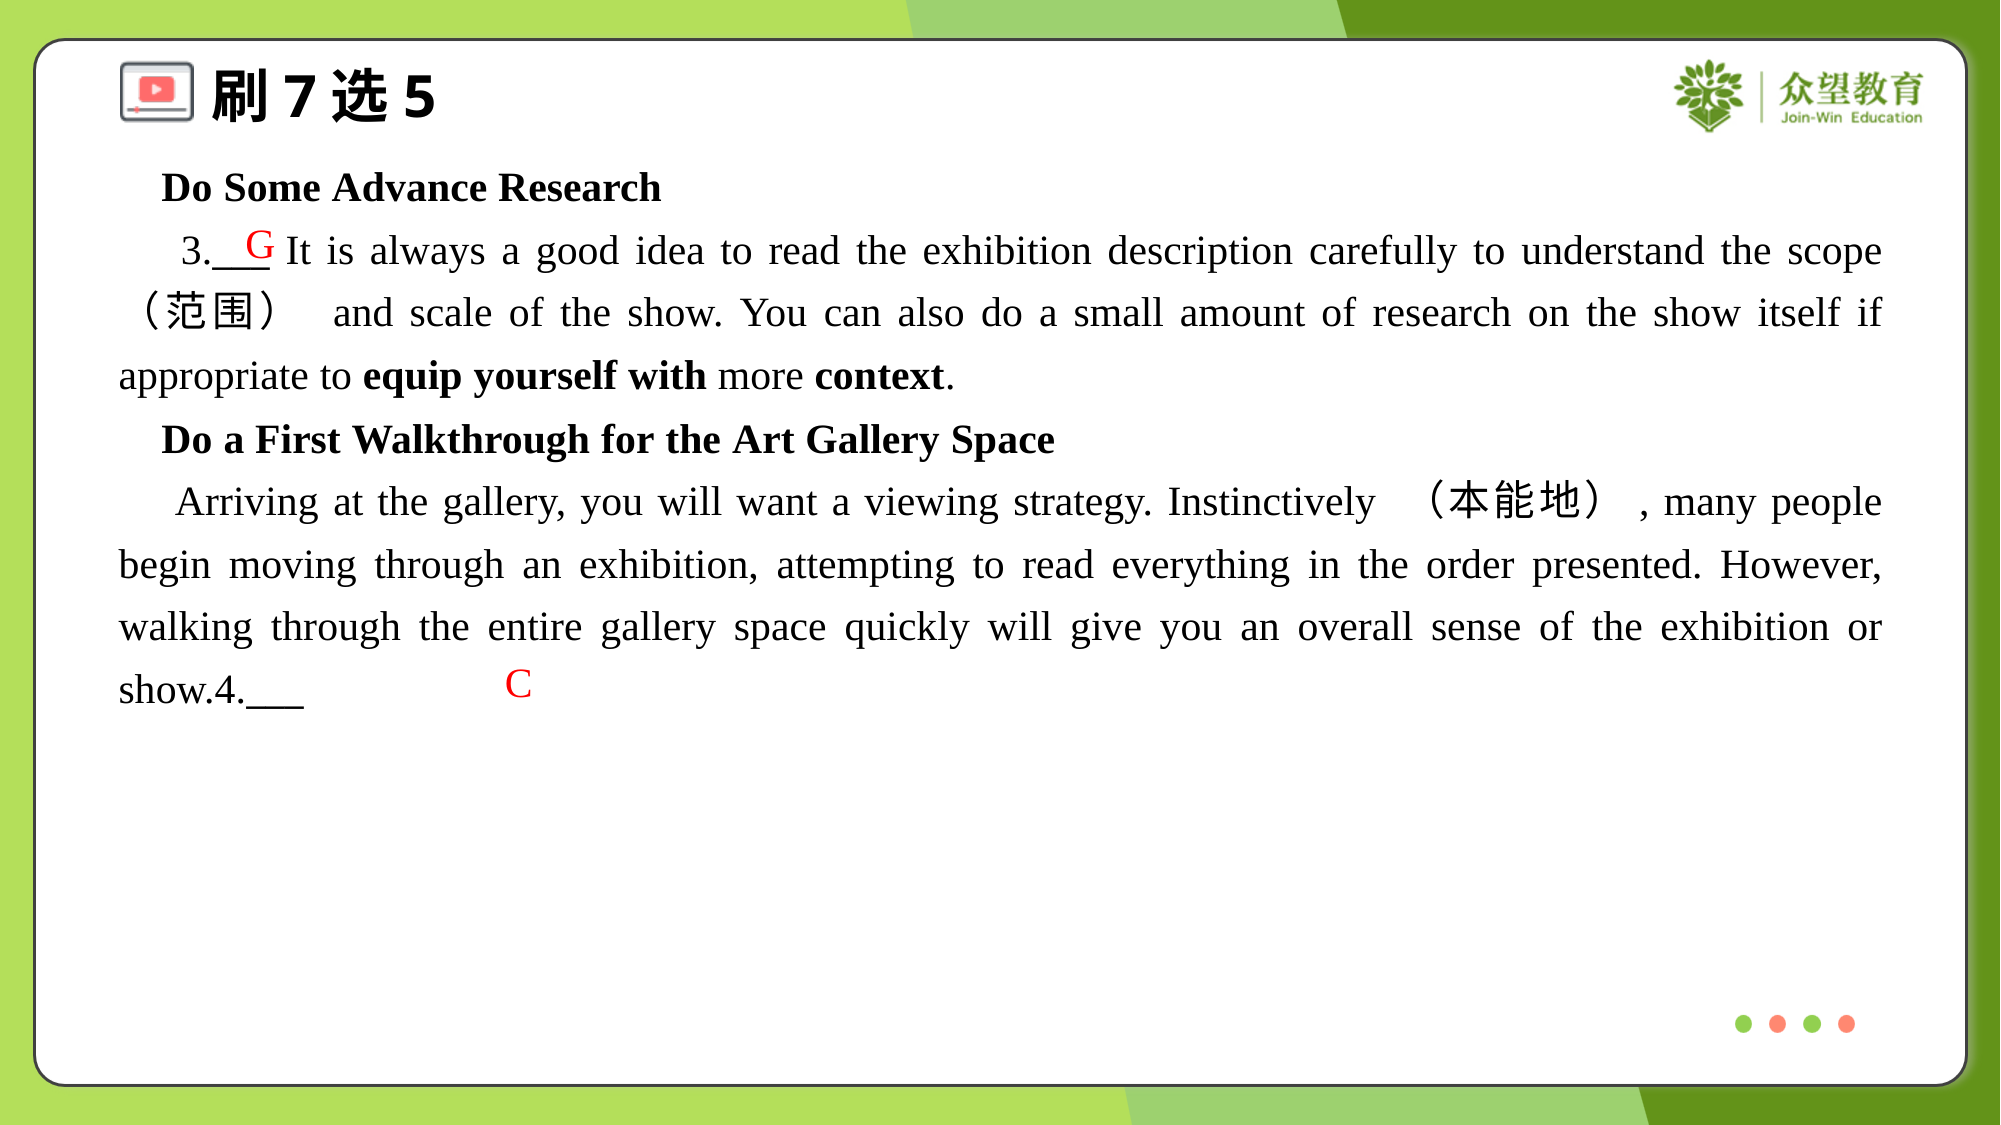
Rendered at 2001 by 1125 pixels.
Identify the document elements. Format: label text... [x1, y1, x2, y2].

text_box Do Some Advance Research 3.___ It is always a good idea to read the exhibition description carefully to understand the scope （范围） and scale of the show. You can also do a small amount of research on the show itself if appropriate to equip yourself with more context. [118, 147, 1883, 393]
text_box Do a First Walkthrough for the Art Gallery Space Arriving at the gallery, you will want a viewing strategy. Instinctively （本能地）, many people begin moving through an exhibition, attempting to read everything in the order presented. However, walking through the entire gallery space quickly will give you an overall sense of the exhibition or show.4.___ [118, 399, 1883, 707]
text_box G [240, 203, 281, 262]
text_box C [500, 642, 538, 701]
picture [0, 0, 2000, 1125]
